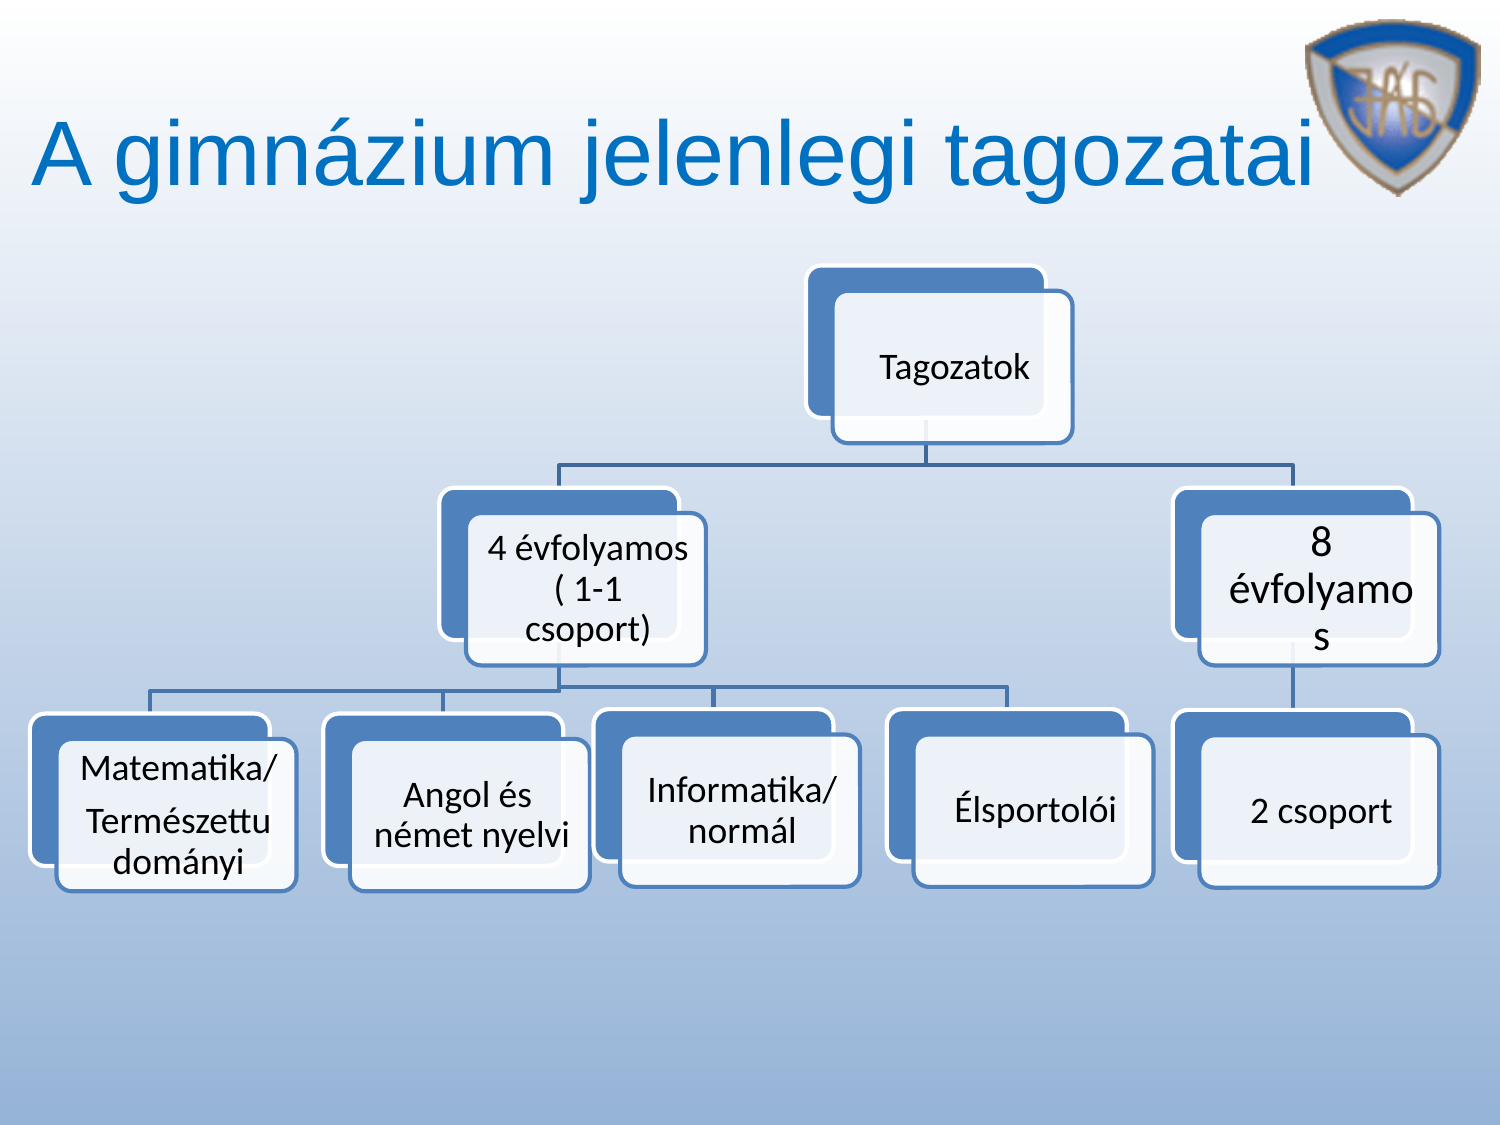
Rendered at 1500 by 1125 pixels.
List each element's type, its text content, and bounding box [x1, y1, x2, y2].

picture [1305, 19, 1481, 197]
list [29, 231, 1471, 929]
title A gimnázium jelenlegi tagozatai [0, 54, 1351, 243]
